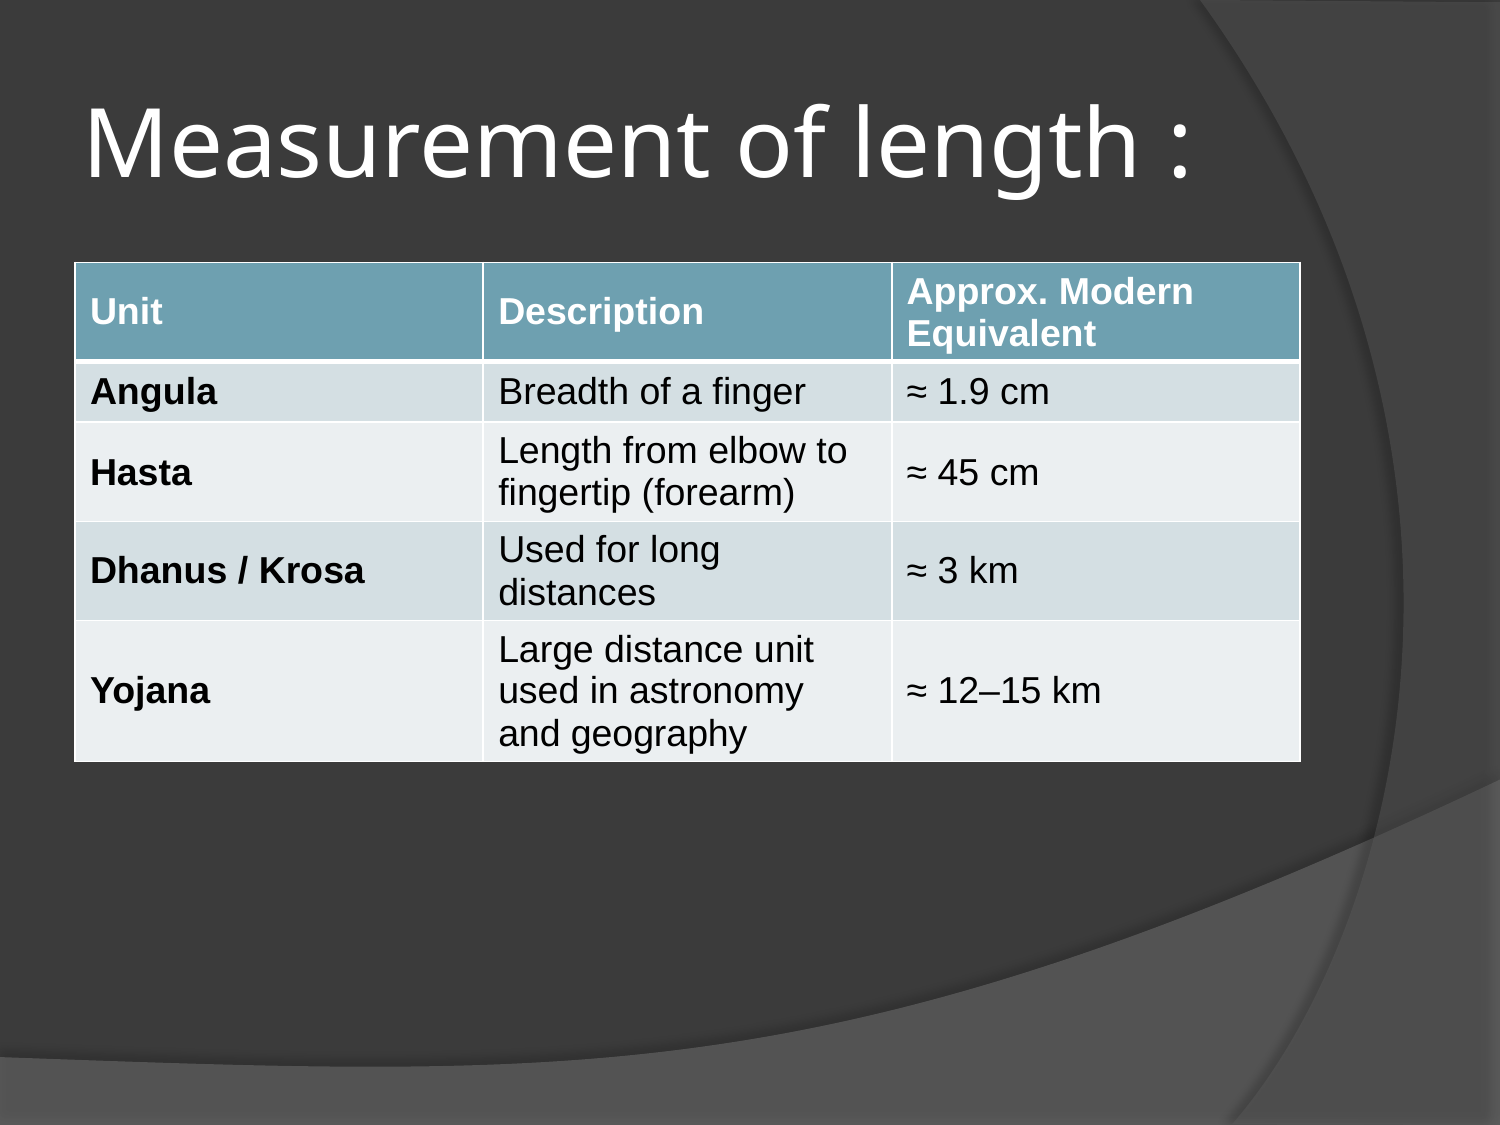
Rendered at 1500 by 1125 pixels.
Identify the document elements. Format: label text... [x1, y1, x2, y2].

table_cell Used for long distances [484, 522, 891, 620]
table_cell Breadth of a finger [484, 364, 891, 421]
table_cell ≈ 3 km [893, 522, 1299, 620]
table_cell ≈ 1.9 cm [893, 364, 1299, 421]
title Measurement of length : [75, 45, 1300, 233]
table_cell Large distance unit used in astronomy and geography [484, 621, 891, 761]
table_cell Yojana [76, 621, 482, 761]
table_cell Hasta [76, 423, 482, 521]
table_cell ≈ 45 cm [893, 423, 1299, 521]
table_cell Angula [76, 364, 482, 421]
table_header Unit [76, 263, 482, 359]
table_cell ≈ 12–15 km [893, 621, 1299, 761]
table_header Description [484, 263, 891, 359]
table_cell Dhanus / Krosa [76, 522, 482, 620]
table_cell Length from elbow to fingertip (forearm) [484, 423, 891, 521]
table_header Approx. Modern Equivalent [893, 263, 1299, 359]
